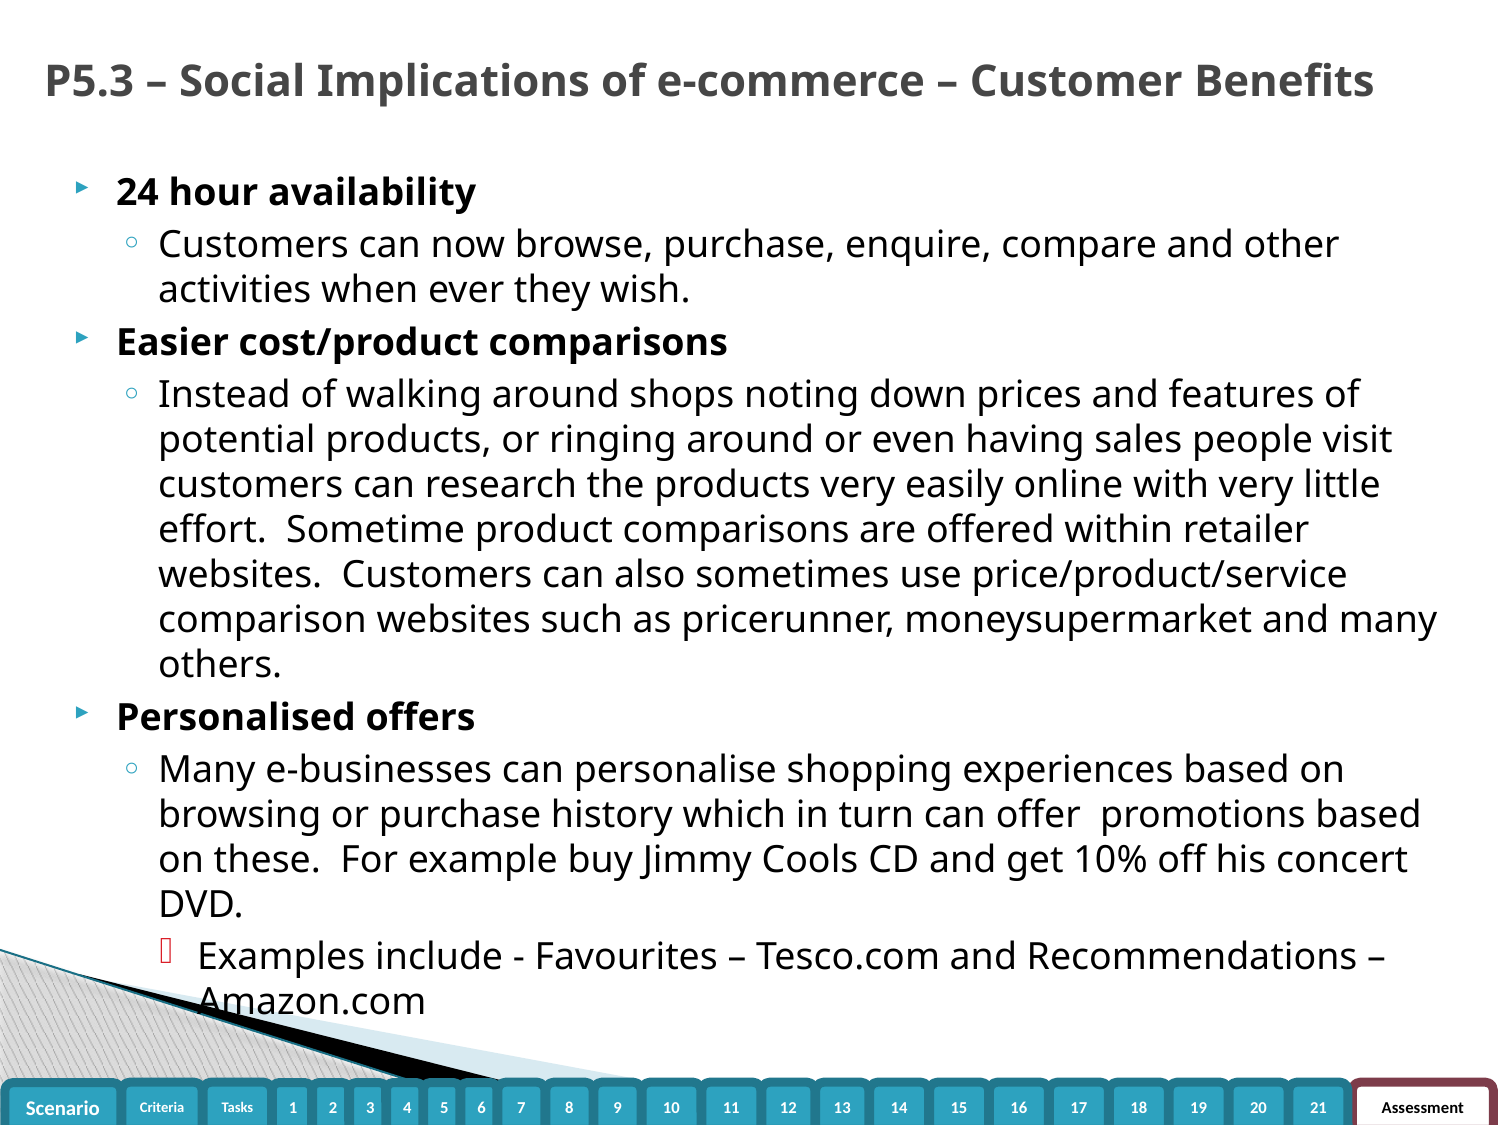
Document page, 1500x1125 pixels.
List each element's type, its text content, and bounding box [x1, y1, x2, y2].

title P5.3 – Social Implications of e-commerce – Customer Benefits [29, 19, 1471, 139]
list 24 hour availability Customers can now browse, purchase, enquire, compare and other activities when ever they wish. Easier cost/product comparisons Instead of walking around shops noting down prices and features of potential products, or ringing around or even having sales people visit customers can research the products very easily online with very little effort. Sometime product comparisons are offered within retailer websites. Customers can also sometimes use price/product/service comparison websites such as pricerunner, moneysupermarket and many others. Personalised offers Many e-businesses can personalise shopping experiences based on browsing or purchase history which in turn can offer promotions based on these. For example buy Jimmy Cools CD and get 10% off his concert DVD. Examples include - Favourites – Tesco.com and Recommendations – Amazon.com [41, 160, 1459, 1035]
